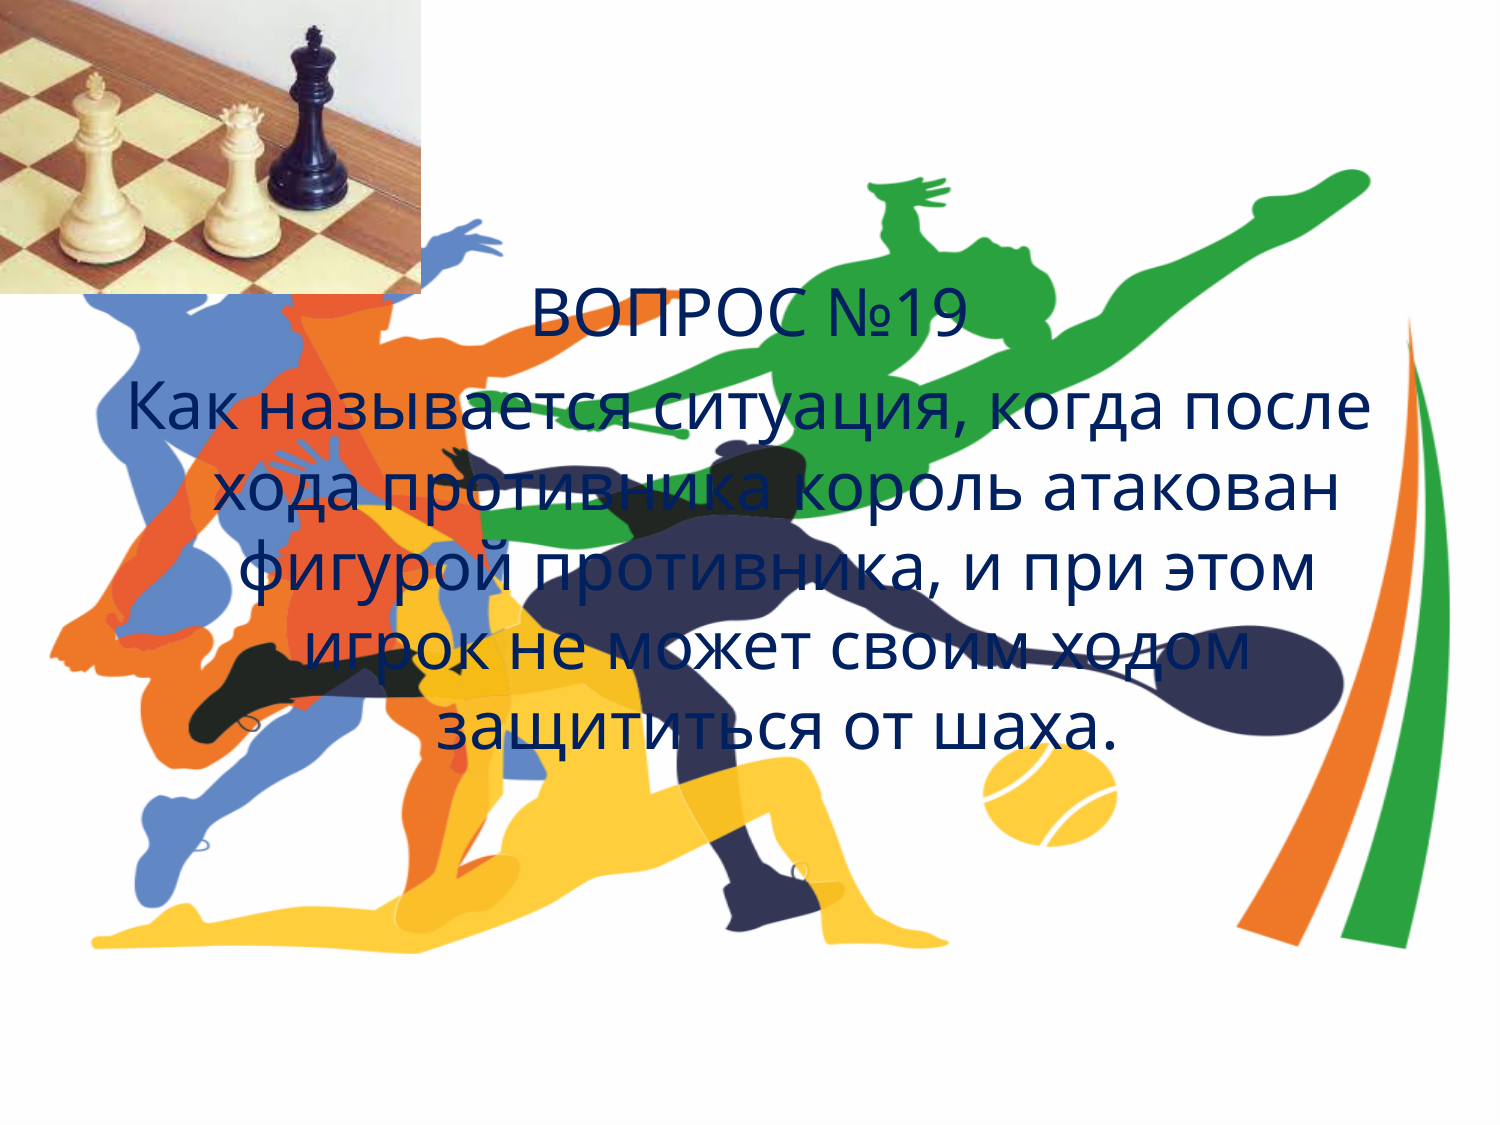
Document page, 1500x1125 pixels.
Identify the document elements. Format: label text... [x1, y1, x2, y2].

list ВОПРОС №19 Как называется ситуация, когда после хода противника король атакован фигурой противника, и при этом игрок не может своим ходом защититься от шаха. [75, 262, 1425, 1005]
picture [0, 0, 1500, 1125]
